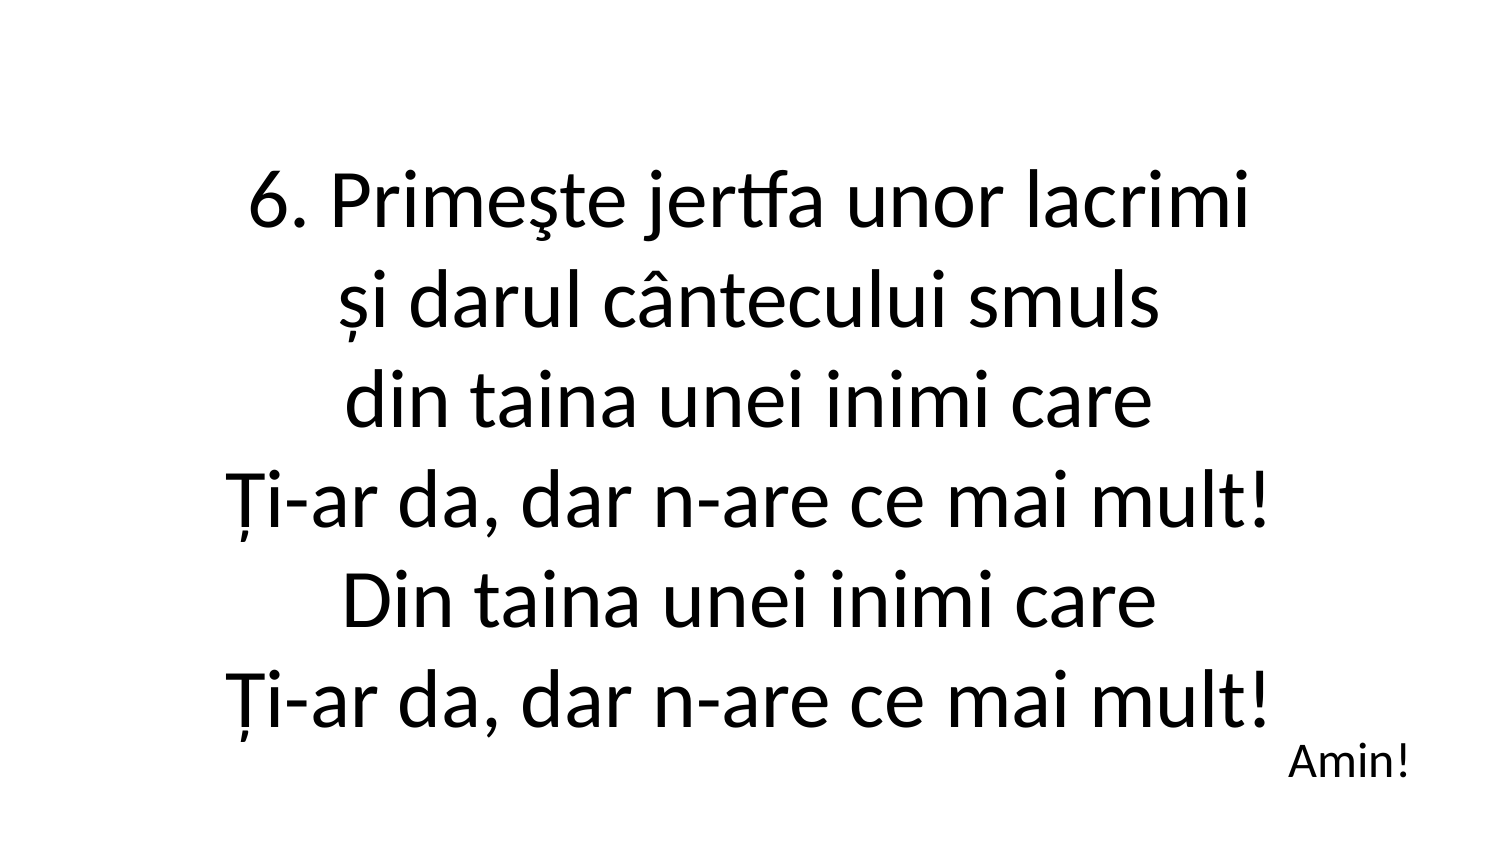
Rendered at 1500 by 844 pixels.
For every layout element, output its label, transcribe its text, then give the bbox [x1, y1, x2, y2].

text_box 6. Primeşte jertfa unor lacrimi și darul cântecului smuls din taina unei inimi care Ți-ar da, dar n-are ce mai mult! Din taina unei inimi care Ți-ar da, dar n-are ce mai mult! [210, 92, 1290, 752]
text_box Amin! [1273, 674, 1427, 795]
